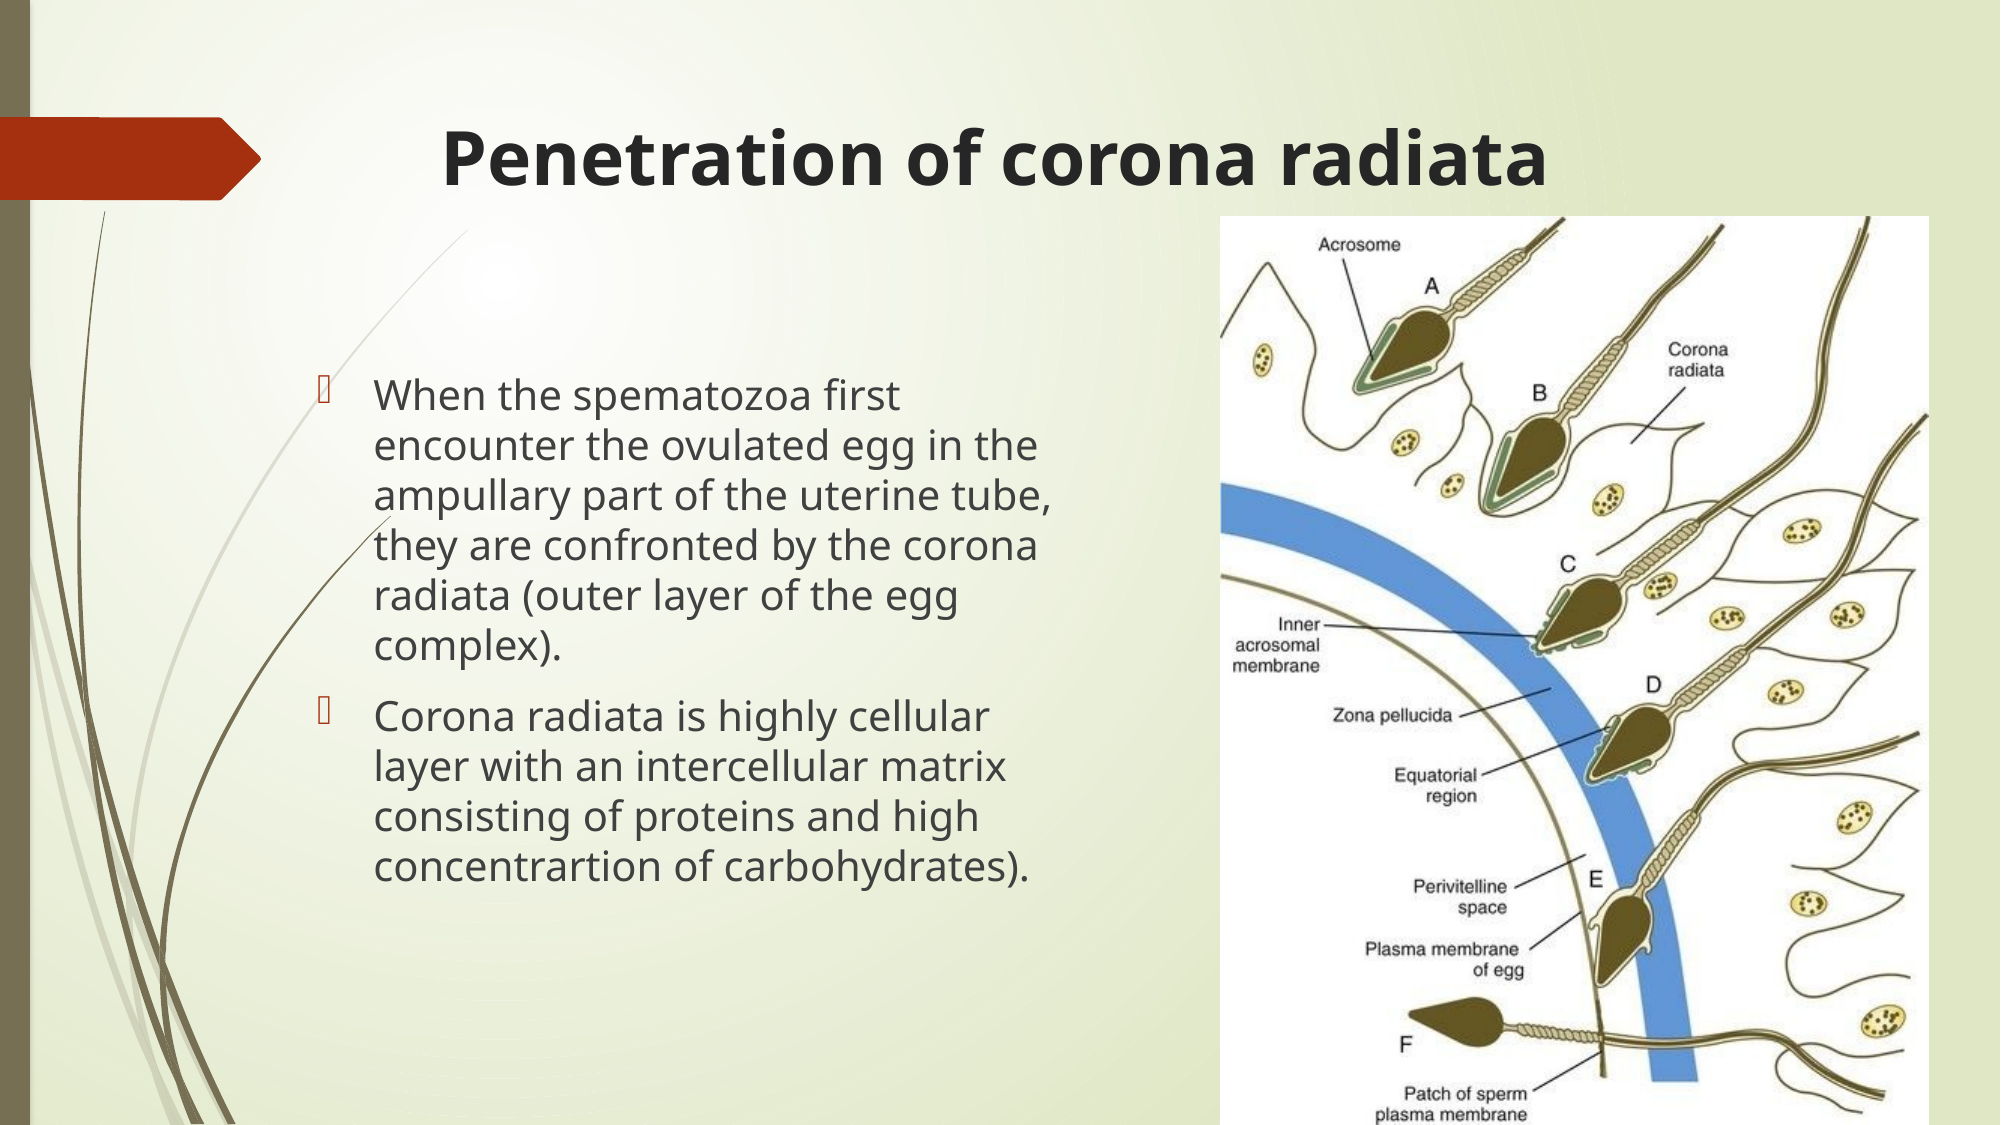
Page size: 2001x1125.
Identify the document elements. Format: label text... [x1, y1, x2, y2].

list When the spematozoa first encounter the ovulated egg in the ampullary part of the uterine tube, they are confronted by the corona radiata (outer layer of the egg complex). Corona radiata is highly cellular layer with an intercellular matrix consisting of proteins and high concentrartion of carbohydrates). [302, 361, 1078, 981]
title Penetration of corona radiata [425, 102, 1888, 313]
picture [1220, 216, 1929, 1125]
